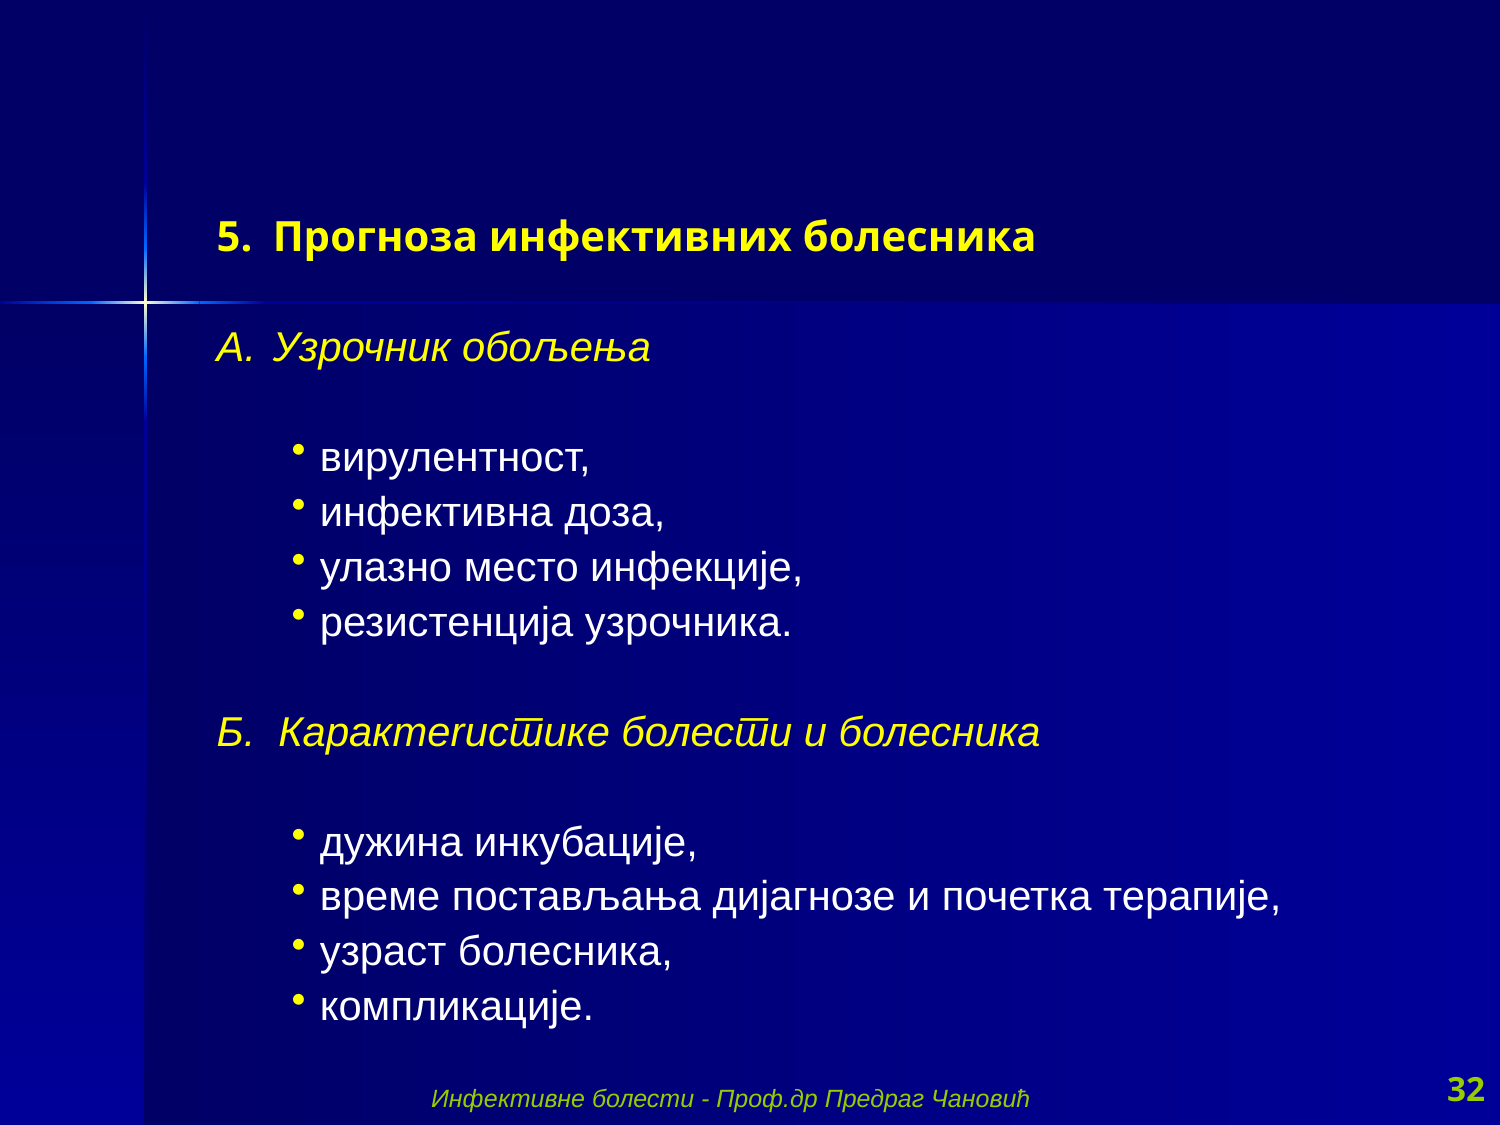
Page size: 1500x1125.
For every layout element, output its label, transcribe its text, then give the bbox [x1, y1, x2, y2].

text_box Прогноза инфективних болесника Узрочник обољења вирулентност, инфективна доза, улазно место инфекције, резистенција узрочника. Б. Карaктеrистике болести и болесника дужина инкубације, време постављања дијагнозе и почетка терапије, узраст болесника, компликације. [201, 197, 1399, 1037]
footer Инфективне болести - Проф.др Предраг Чановић [412, 1074, 1051, 1125]
slide_number 32 [1354, 1059, 1500, 1125]
